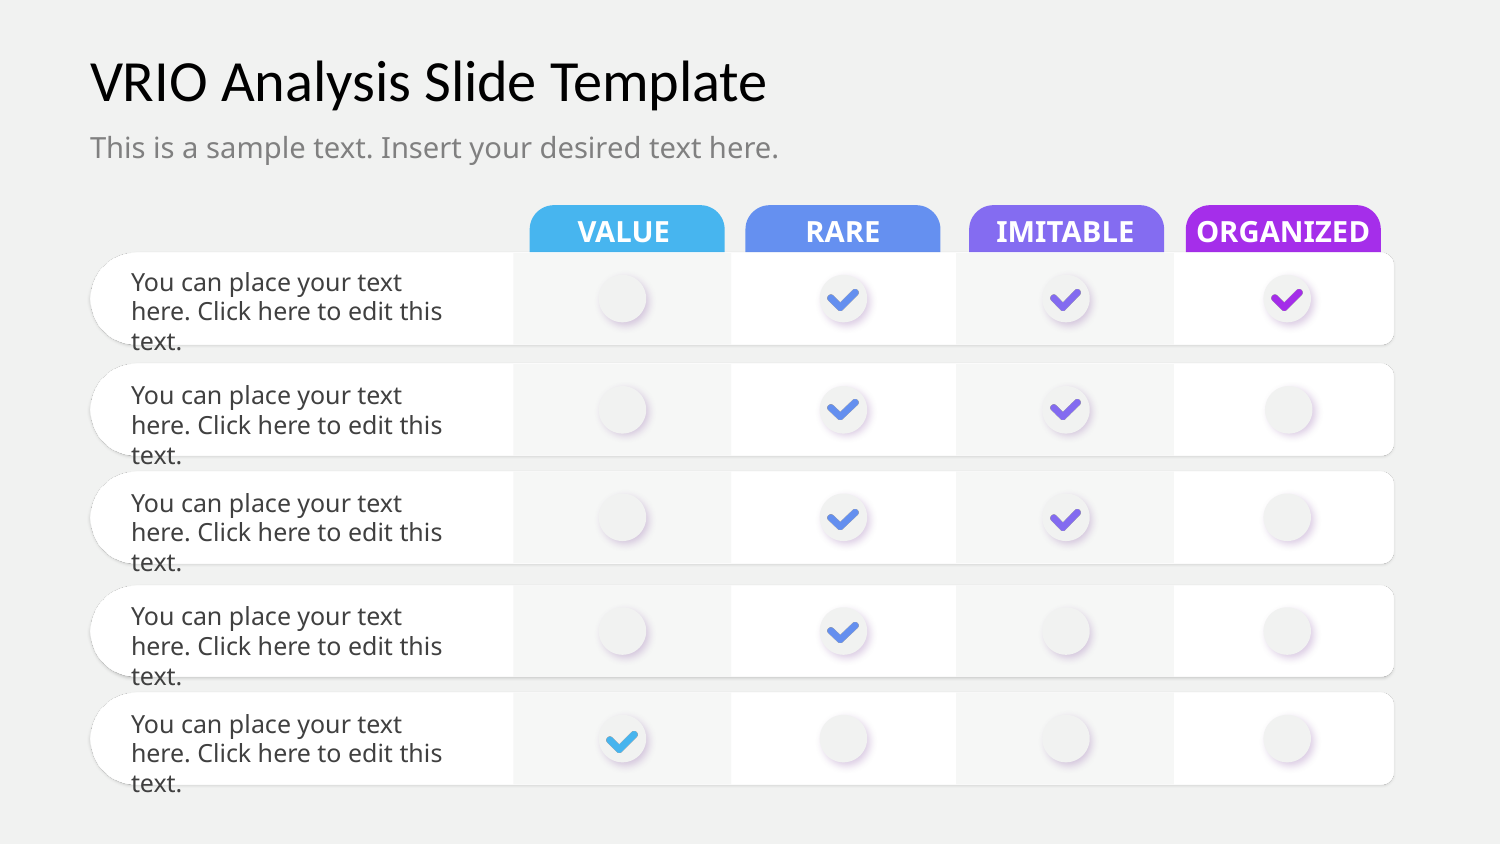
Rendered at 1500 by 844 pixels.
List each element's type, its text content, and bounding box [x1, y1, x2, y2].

text_box RARE [769, 212, 917, 248]
text_box ORGANIZED [1194, 212, 1373, 248]
picture [1049, 289, 1082, 311]
picture [827, 399, 859, 421]
title VRIO Analysis Slide Template [75, 33, 1425, 121]
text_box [90, 471, 1394, 564]
picture [827, 289, 859, 311]
list This is a sample text. Insert your desired text here. [75, 121, 1425, 185]
text_box [743, 203, 943, 250]
picture [827, 508, 859, 530]
text_box [527, 203, 727, 250]
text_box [90, 692, 1394, 785]
text_box [967, 203, 1167, 250]
picture [1049, 509, 1082, 531]
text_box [90, 584, 1394, 678]
text_box VALUE [550, 212, 698, 248]
picture [1271, 289, 1303, 311]
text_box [90, 363, 1394, 456]
picture [1049, 399, 1082, 421]
picture [827, 622, 859, 644]
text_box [90, 252, 1394, 345]
picture [606, 731, 638, 753]
text_box IMITABLE [986, 212, 1145, 248]
text_box [1183, 203, 1383, 250]
